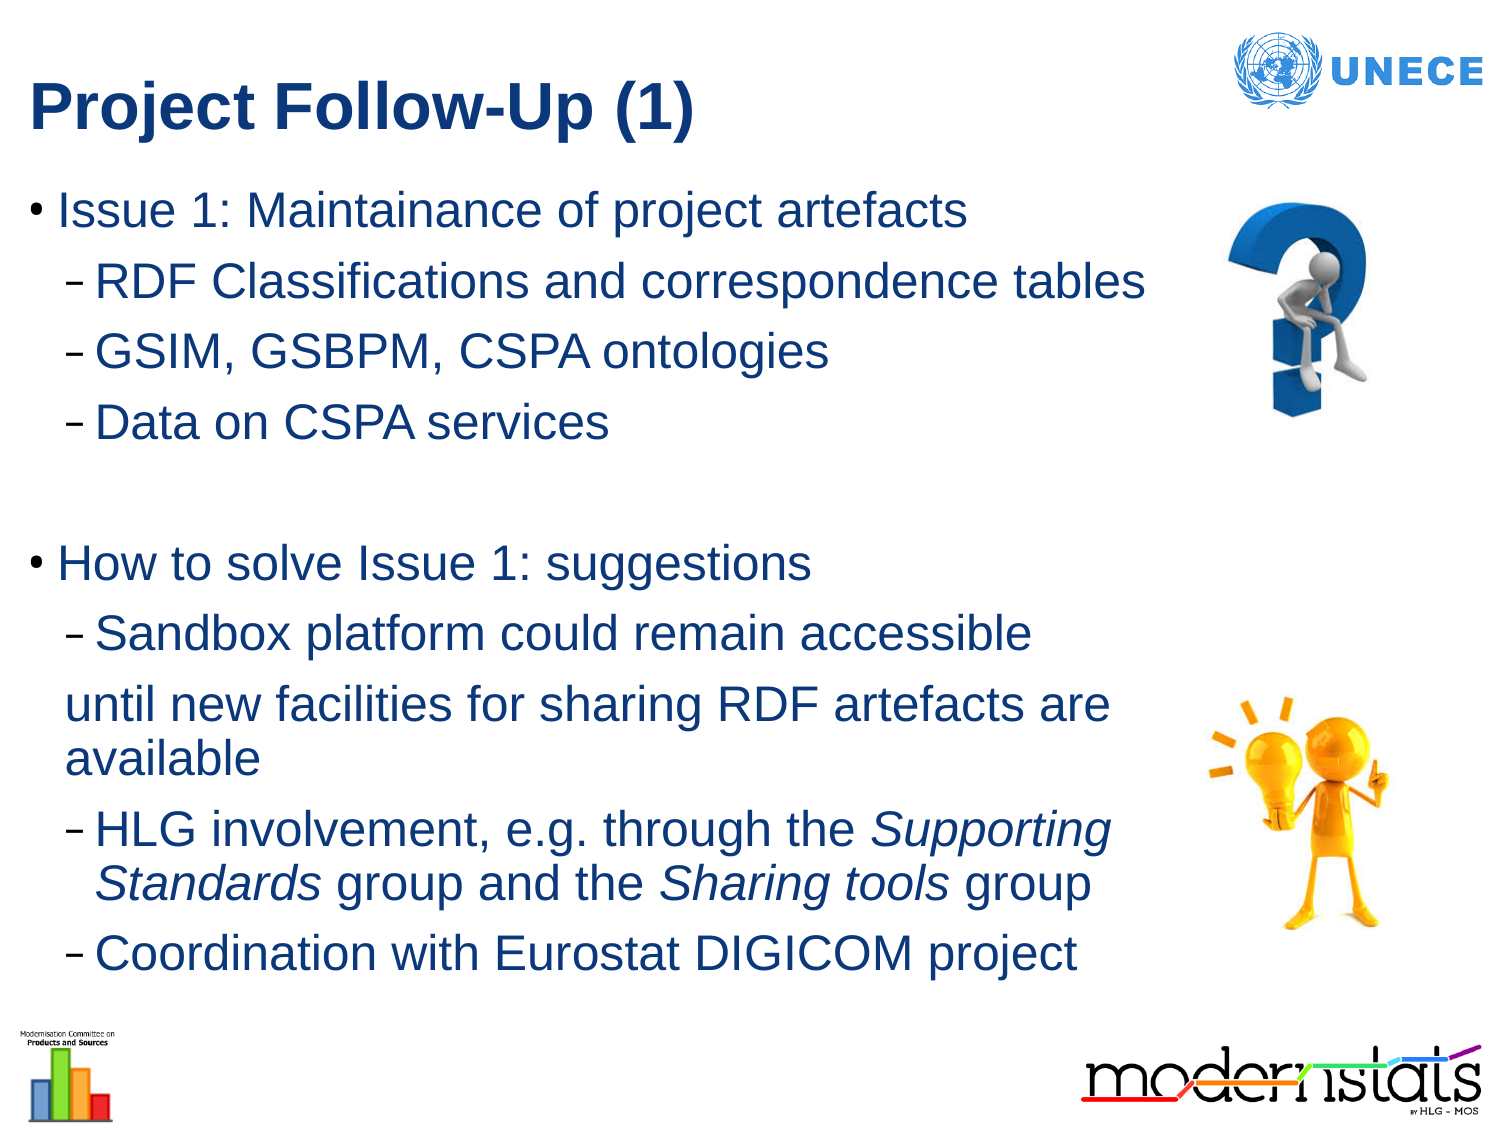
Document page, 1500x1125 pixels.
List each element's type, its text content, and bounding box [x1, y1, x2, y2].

picture [1198, 692, 1412, 941]
picture [1282, 32, 1483, 109]
picture [1080, 1039, 1482, 1118]
list Issue 1: Maintainance of project artefacts RDF Classifications and correspondence tables GSIM, GSBPM, CSPA ontologies Data on CSPA services How to solve Issue 1: suggestions Sandbox platform could remain accessible until new facilities for sharing RDF artefacts are available HLG involvement, e.g. through the Supporting Standards group and the Sharing tools group Coordination with Eurostat DIGICOM project [27, 184, 1306, 1035]
title Project Follow-Up (1) [29, 19, 1282, 145]
picture [1198, 188, 1404, 445]
picture [0, 1025, 134, 1125]
